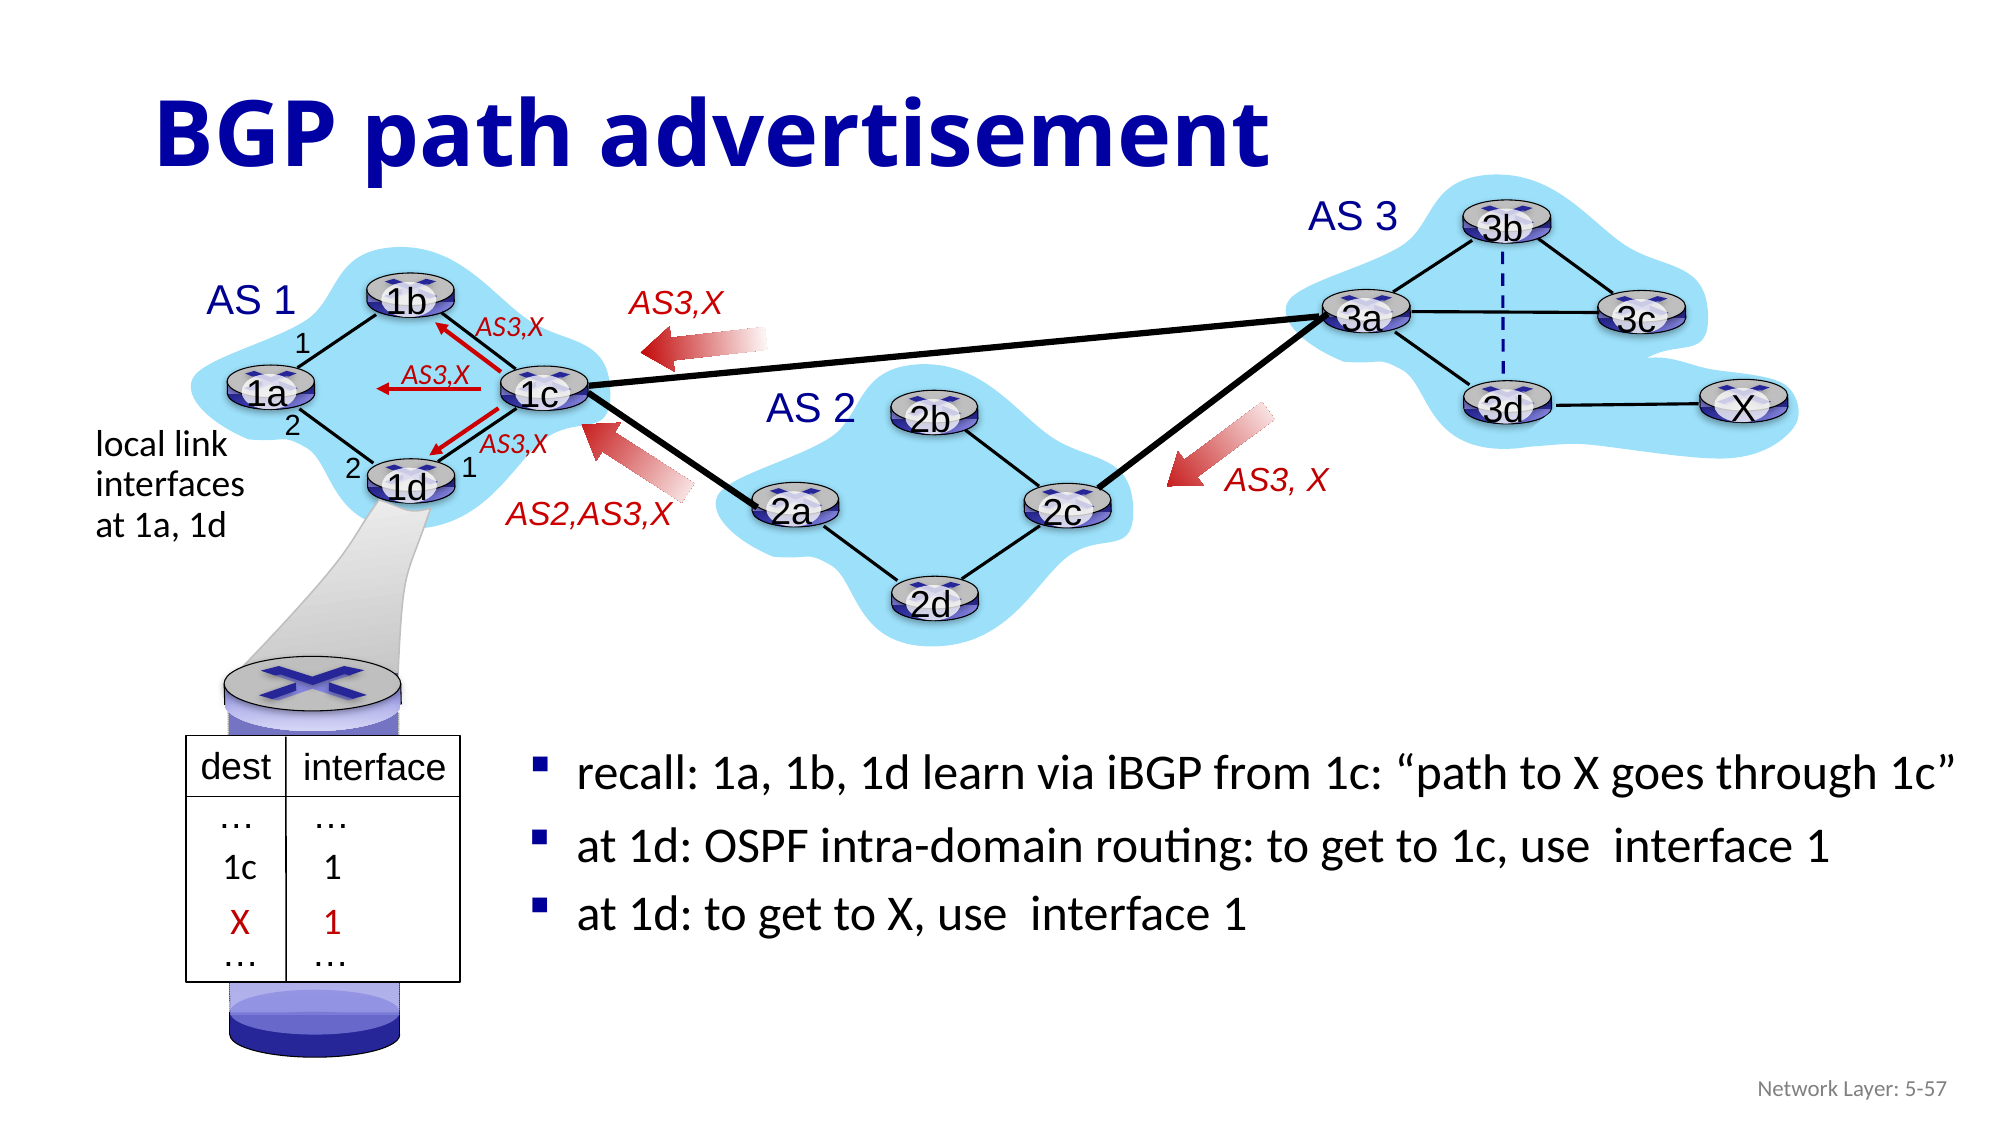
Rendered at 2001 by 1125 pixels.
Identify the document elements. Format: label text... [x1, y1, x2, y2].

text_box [190, 174, 1799, 647]
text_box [490, 436, 698, 542]
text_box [269, 317, 493, 493]
text_box at 1d: OSPF intra-domain routing: to get to 1c, use interface 1 [513, 812, 1870, 880]
slide_number Network Layer: 5-57 [1512, 1056, 1963, 1117]
title BGP path advertisement [137, 63, 1863, 211]
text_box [206, 835, 358, 896]
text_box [215, 889, 358, 951]
text_box local link interfaces at 1a, 1d [80, 416, 190, 553]
text_box at 1d: to get to X, use interface 1 [513, 880, 1871, 964]
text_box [376, 299, 564, 468]
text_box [184, 507, 463, 1058]
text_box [614, 274, 767, 369]
text_box recall: 1a, 1b, 1d learn via iBGP from 1c: “path to X goes through 1c” [513, 739, 1981, 830]
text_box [1154, 427, 1367, 507]
